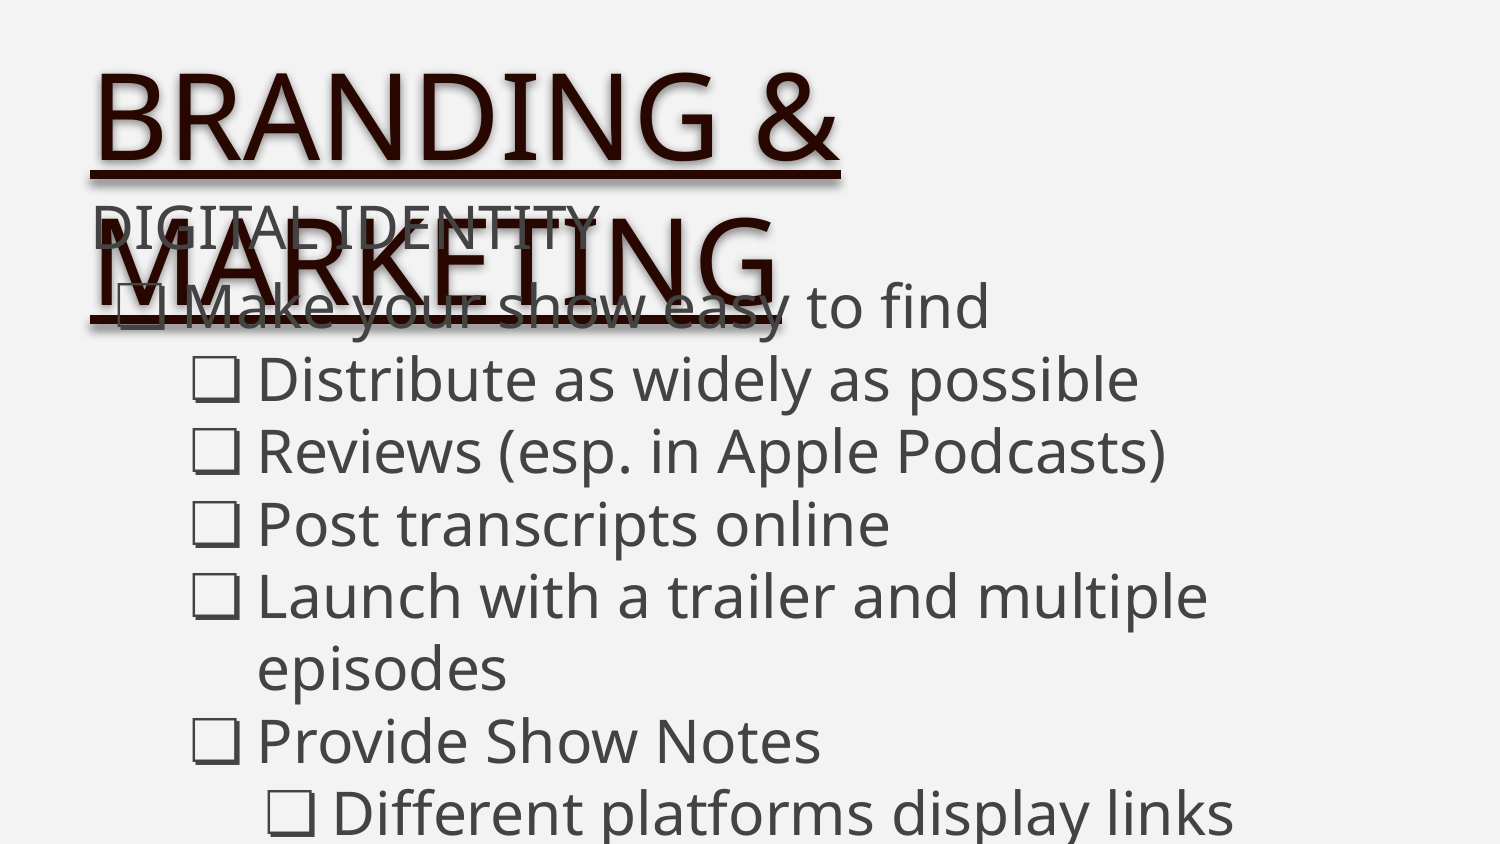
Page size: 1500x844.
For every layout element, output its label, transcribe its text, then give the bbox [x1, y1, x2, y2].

text_box DIGITAL IDENTITY [75, 174, 1425, 247]
text_box BRANDING & MARKETING [75, 24, 1425, 174]
text_box Make your show easy to find Distribute as widely as possible Reviews (esp. in Apple Podcasts) Post transcripts online Launch with a trailer and multiple episodes Provide Show Notes Different platforms display links differently Search Engine Optimization (SEO) [91, 253, 1425, 844]
